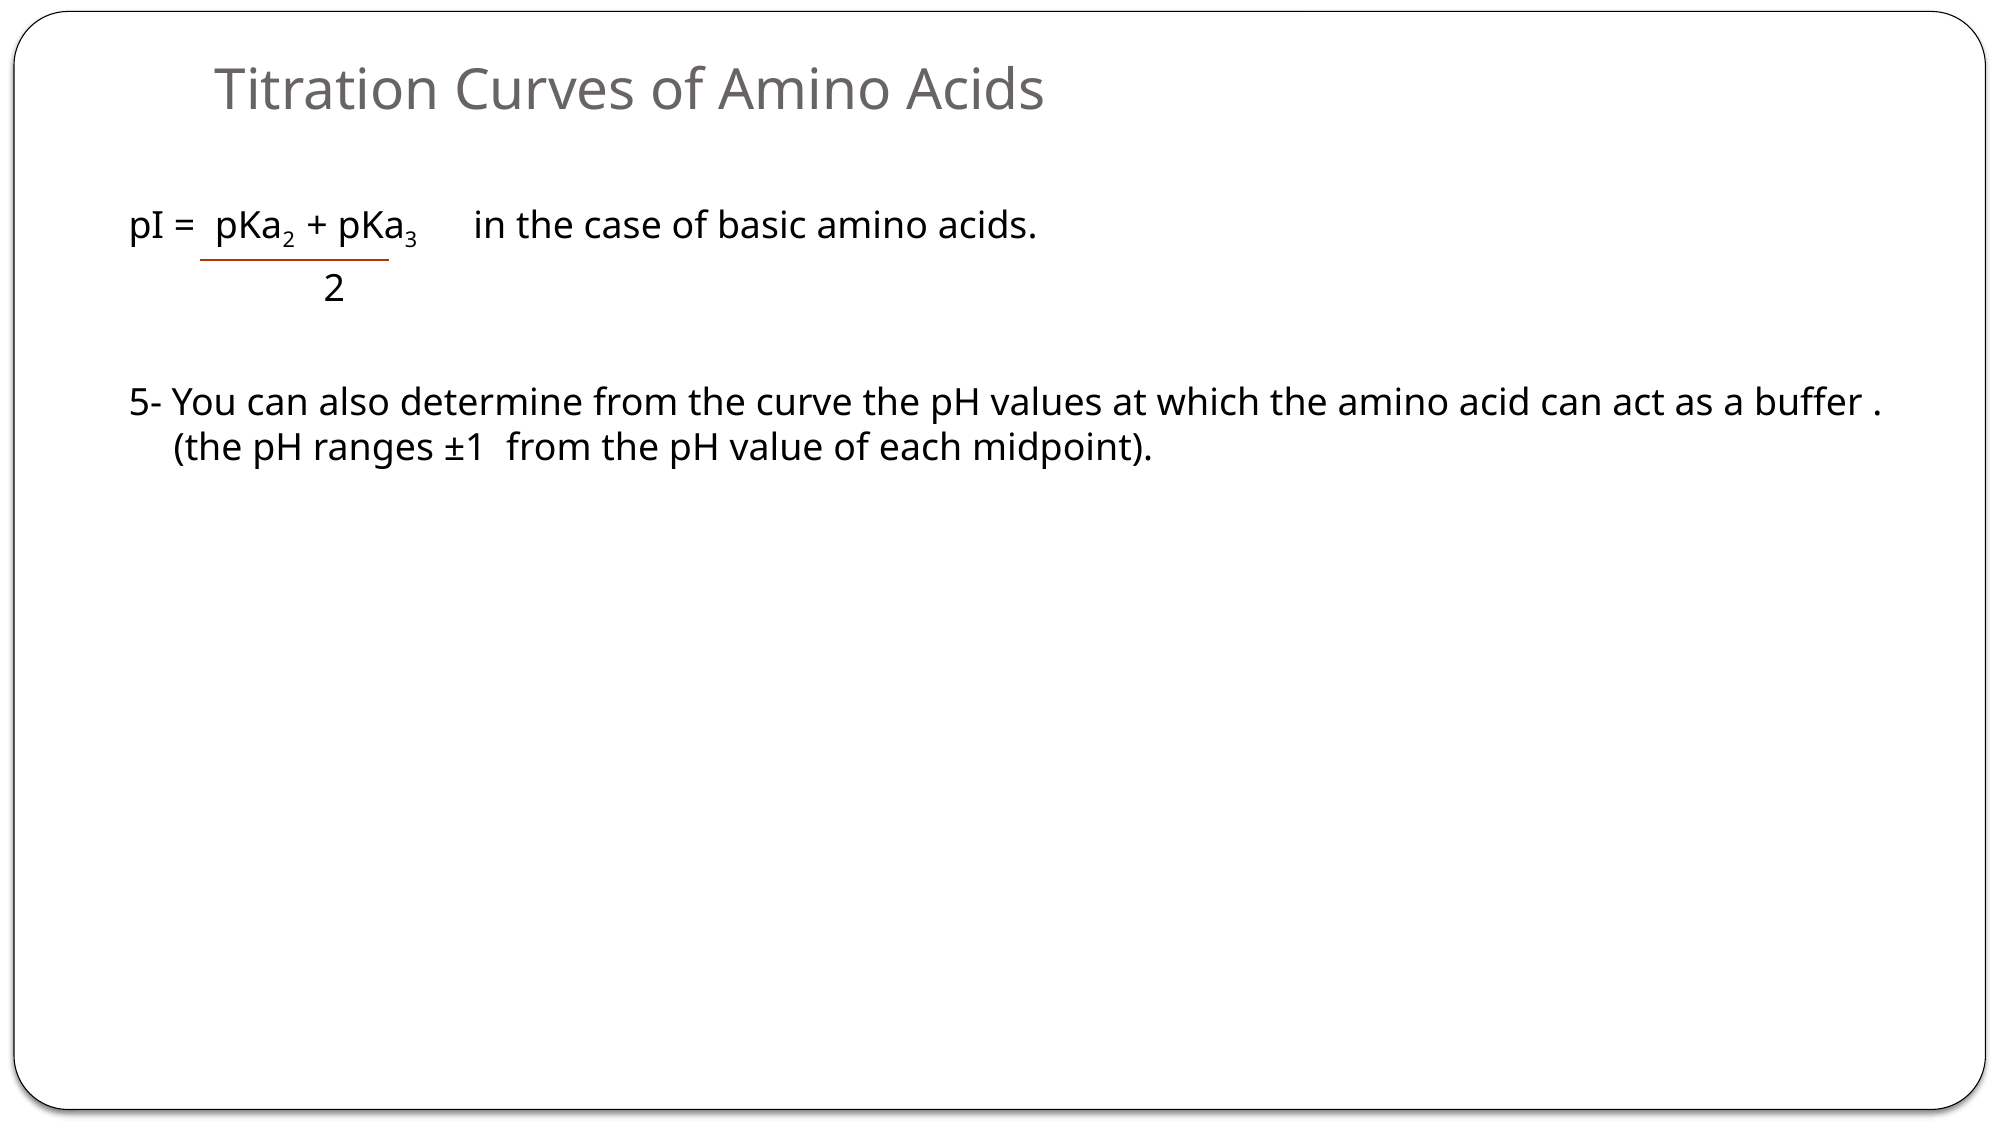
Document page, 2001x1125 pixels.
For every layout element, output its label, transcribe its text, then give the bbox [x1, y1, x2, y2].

title Titration Curves of Amino Acids [200, 45, 1900, 136]
list pI = pKa2 + pKa3 in the case of basic amino acids. 2 5- You can also determine from the curve the pH values at which the amino acid can act as a buffer . (the pH ranges ±1 from the pH value of each midpoint). [113, 193, 1900, 1059]
